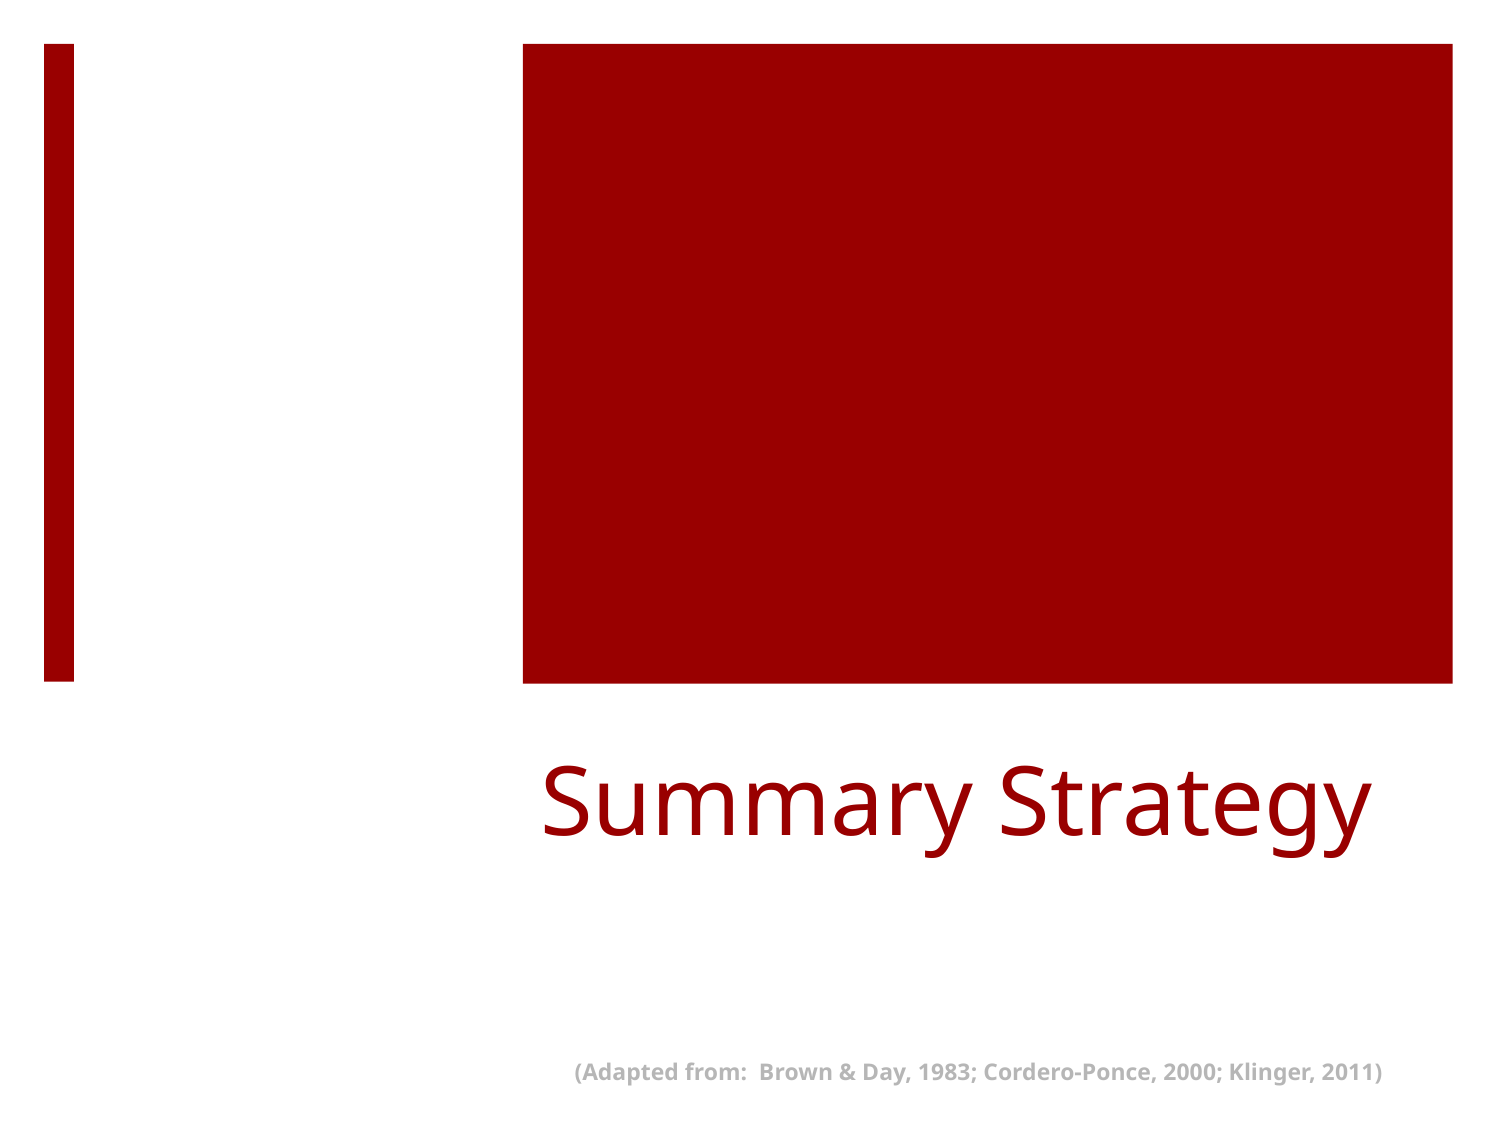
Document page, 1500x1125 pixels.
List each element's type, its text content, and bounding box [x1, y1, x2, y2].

title Summary Strategy [525, 690, 1421, 863]
footer (Adapted from: Brown & Day, 1983; Cordero-Ponce, 2000; Klinger, 2011) [559, 1041, 1450, 1102]
